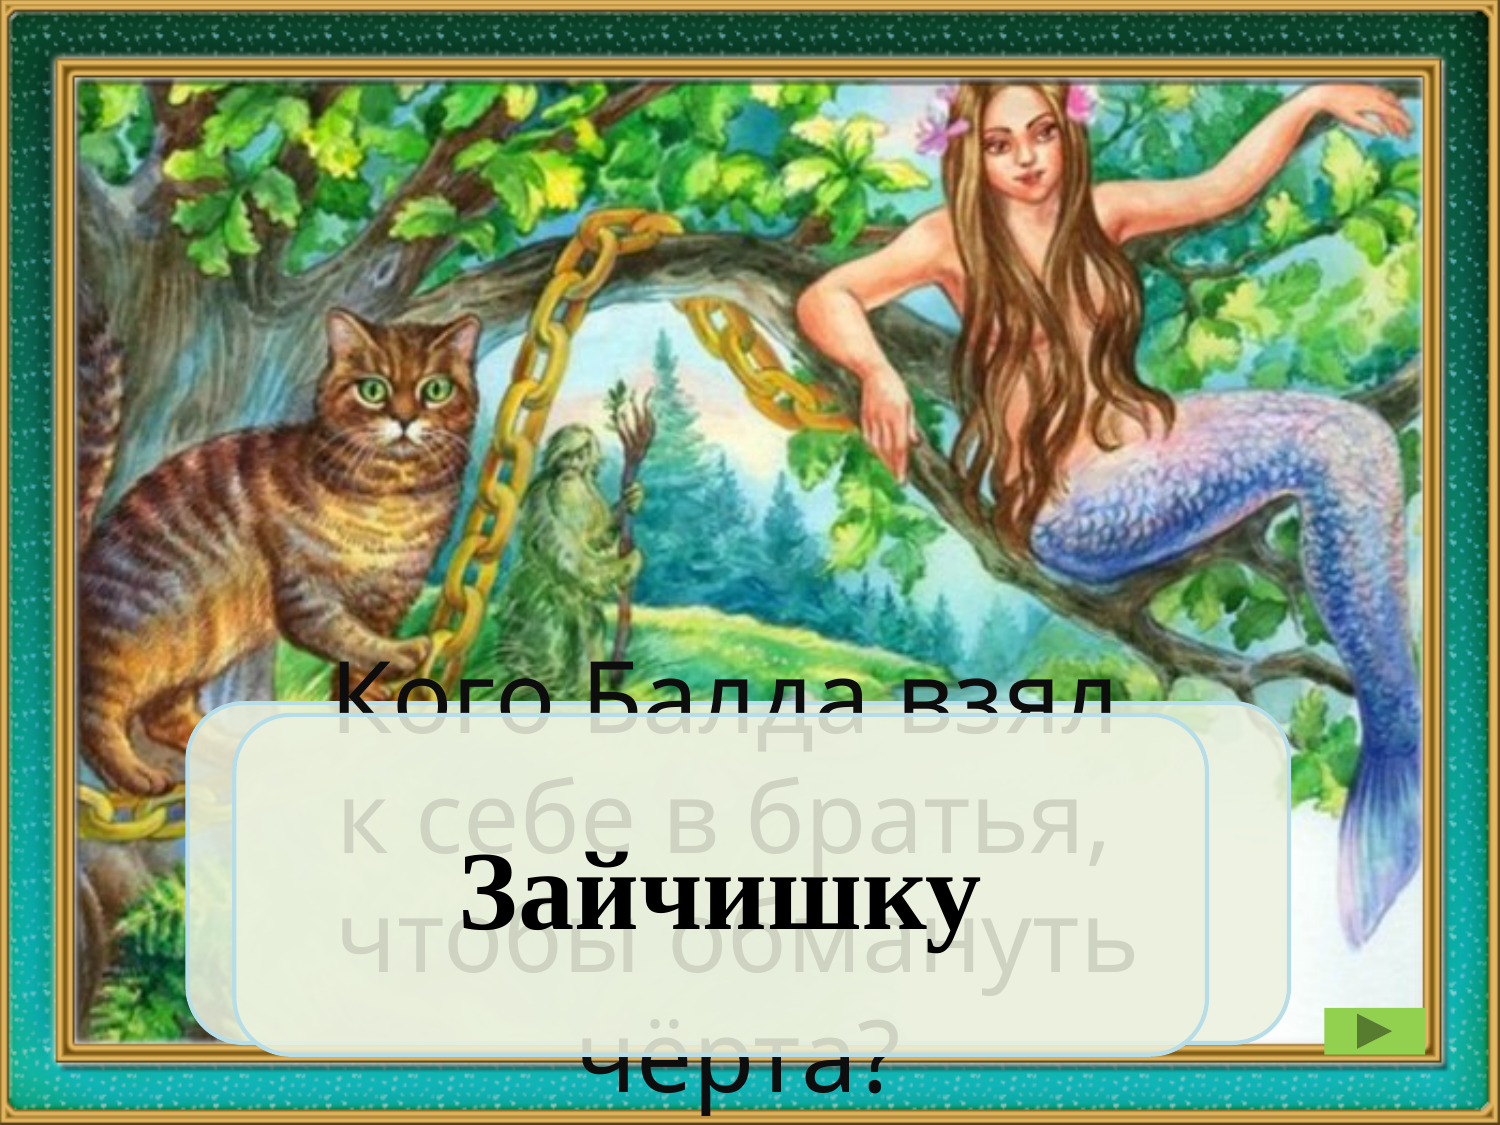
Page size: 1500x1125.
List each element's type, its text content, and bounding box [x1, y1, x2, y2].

text_box [1322, 1006, 1427, 1057]
text_box Кого Балда взял к себе в братья, чтобы обмануть чёрта? [185, 701, 1292, 1046]
text_box Зайчишку [232, 712, 1210, 1057]
text_box [279, 759, 1139, 1081]
picture [0, 0, 1500, 1125]
